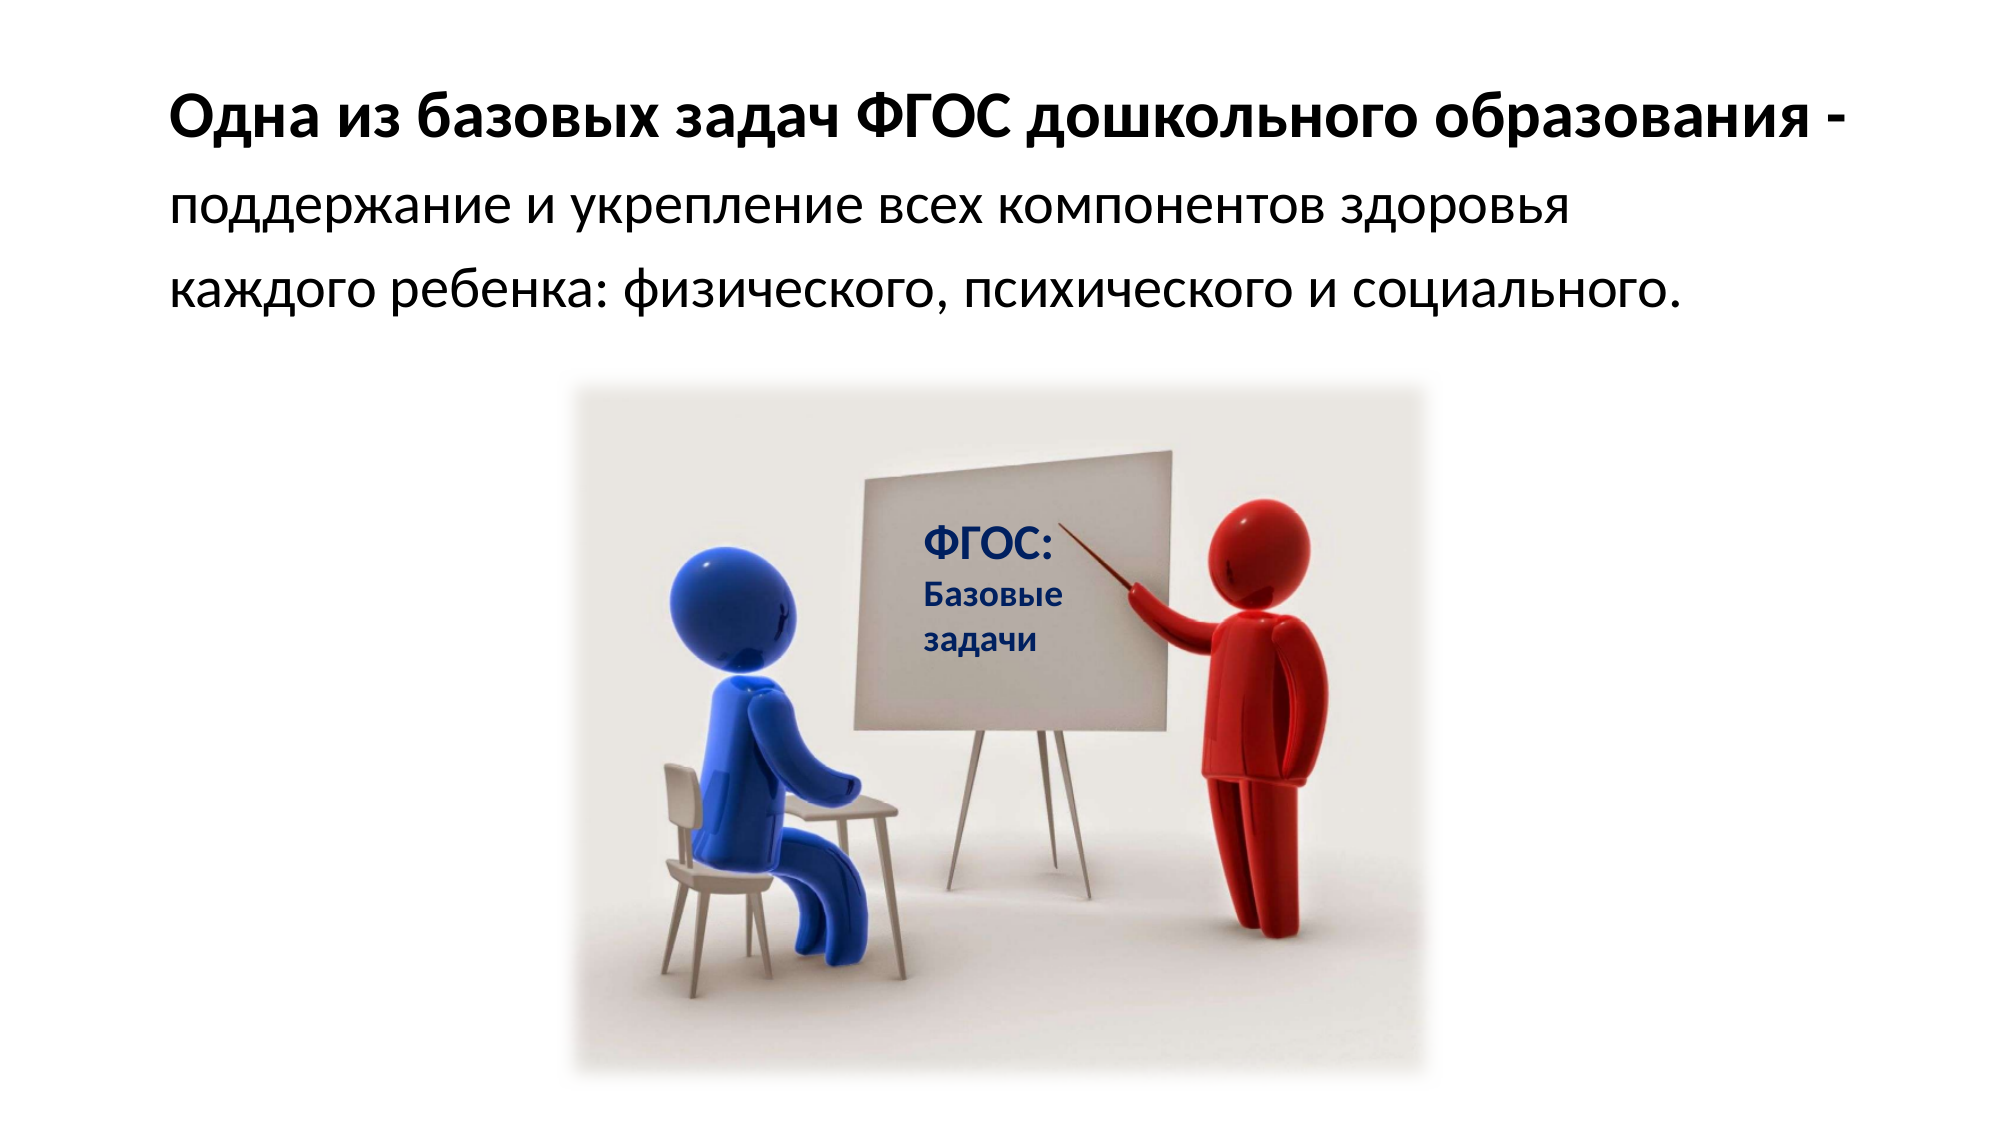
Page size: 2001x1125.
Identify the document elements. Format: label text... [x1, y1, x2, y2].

picture [557, 368, 1443, 1091]
list Одна из базовых задач ФГОС дошкольного образования - поддержание и укрепление всех компонентов здоровья каждого ребенка: физического, психического и социального. [154, 72, 1880, 337]
